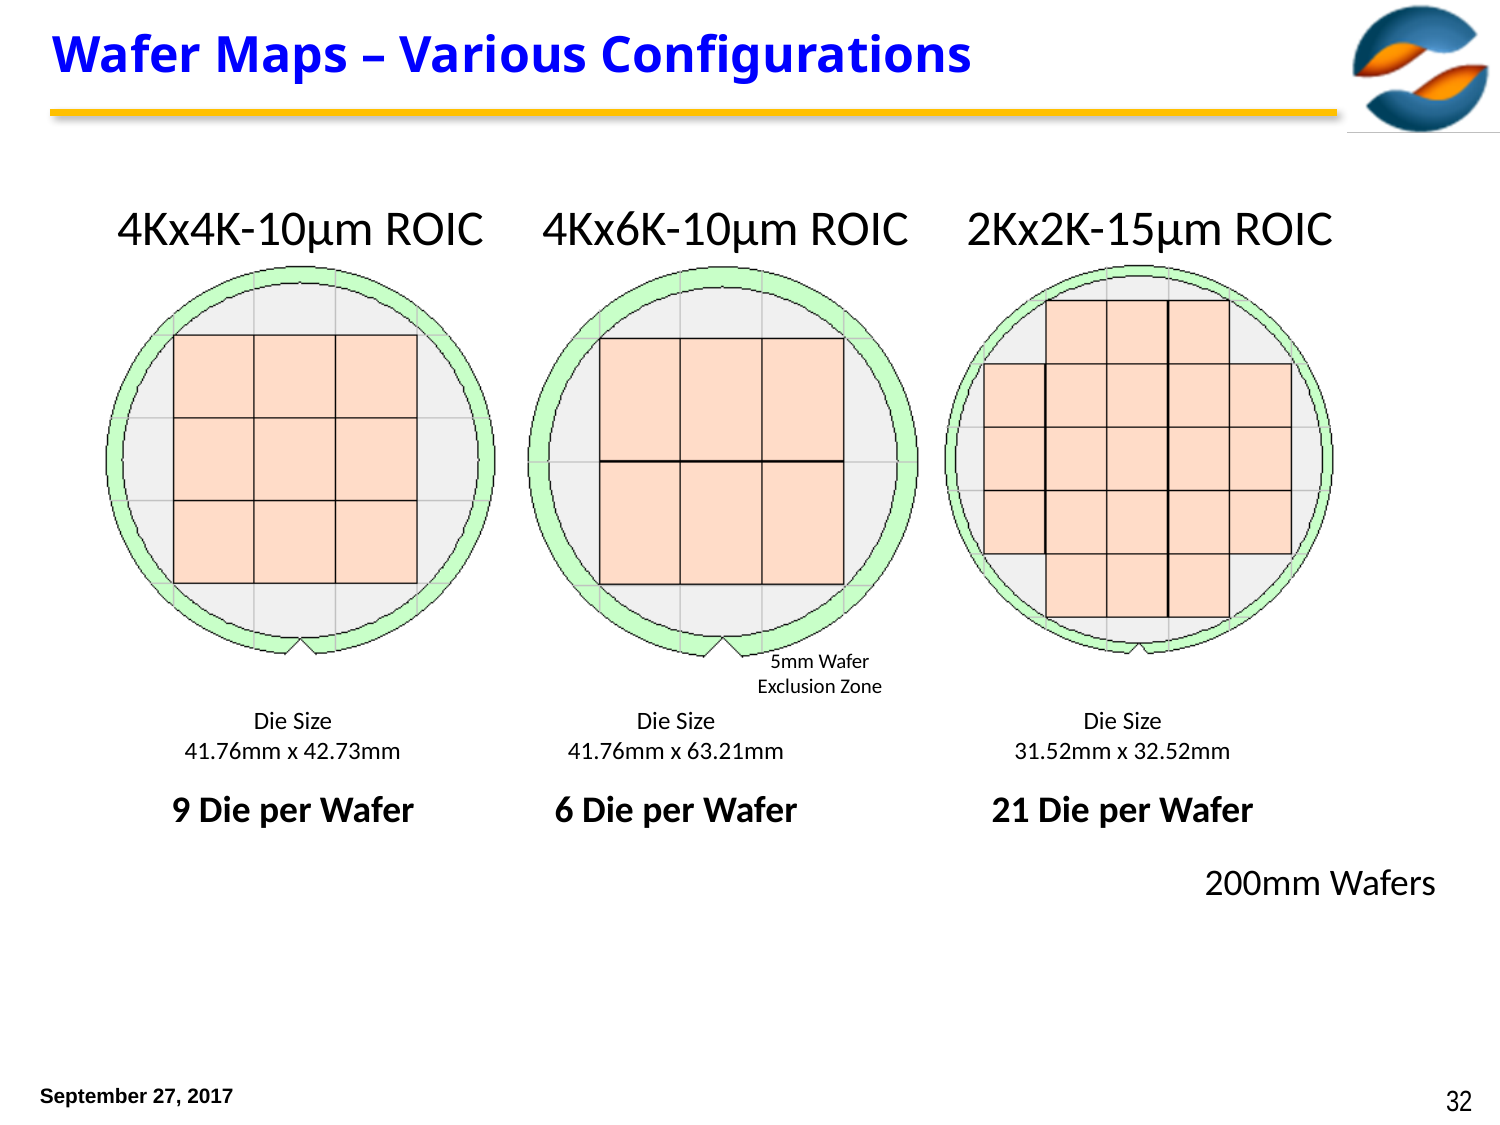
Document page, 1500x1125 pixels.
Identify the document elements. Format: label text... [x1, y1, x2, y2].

text_box 5mm Wafer Exclusion Zone [734, 668, 906, 706]
title Wafer Maps – Various Configurations [37, 12, 1499, 94]
text_box 2Kx2K-15µm ROIC [950, 188, 1351, 264]
slide_number 32 [1412, 1074, 1488, 1125]
picture [937, 264, 1340, 656]
picture [1347, 0, 1500, 138]
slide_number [24, 1074, 250, 1113]
text_box 200mm Wafers [1189, 850, 1452, 911]
text_box 4Kx4K-10µm ROIC [102, 188, 499, 262]
picture [519, 264, 925, 660]
text_box Die Size 31.52mm x 32.52mm 21 Die per Wafer [975, 697, 1271, 837]
picture [98, 264, 502, 658]
text_box Die Size 41.76mm x 63.21mm 6 Die per Wafer [539, 697, 813, 837]
text_box 4Kx6K-10µm ROIC [527, 188, 924, 263]
text_box Die Size 41.76mm x 42.73mm 9 Die per Wafer [156, 697, 430, 837]
